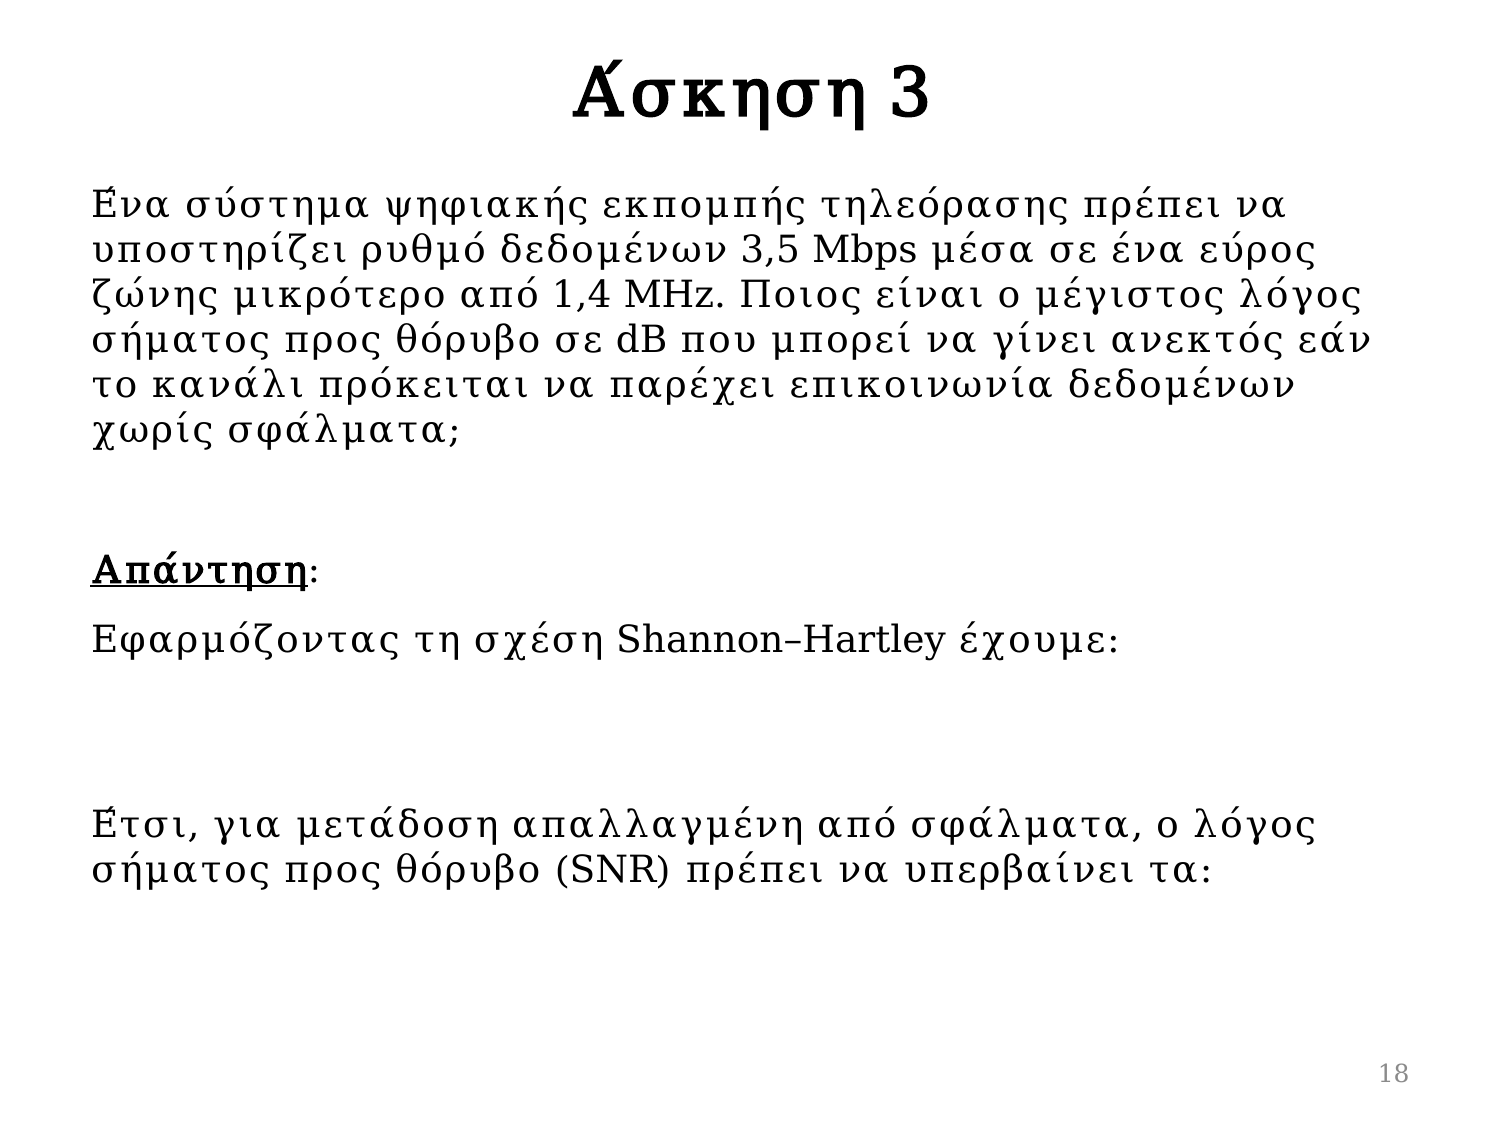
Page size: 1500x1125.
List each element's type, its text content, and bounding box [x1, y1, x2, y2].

slide_number 18 [1222, 1042, 1425, 1103]
title Άσκηση 3 [75, 19, 1425, 159]
